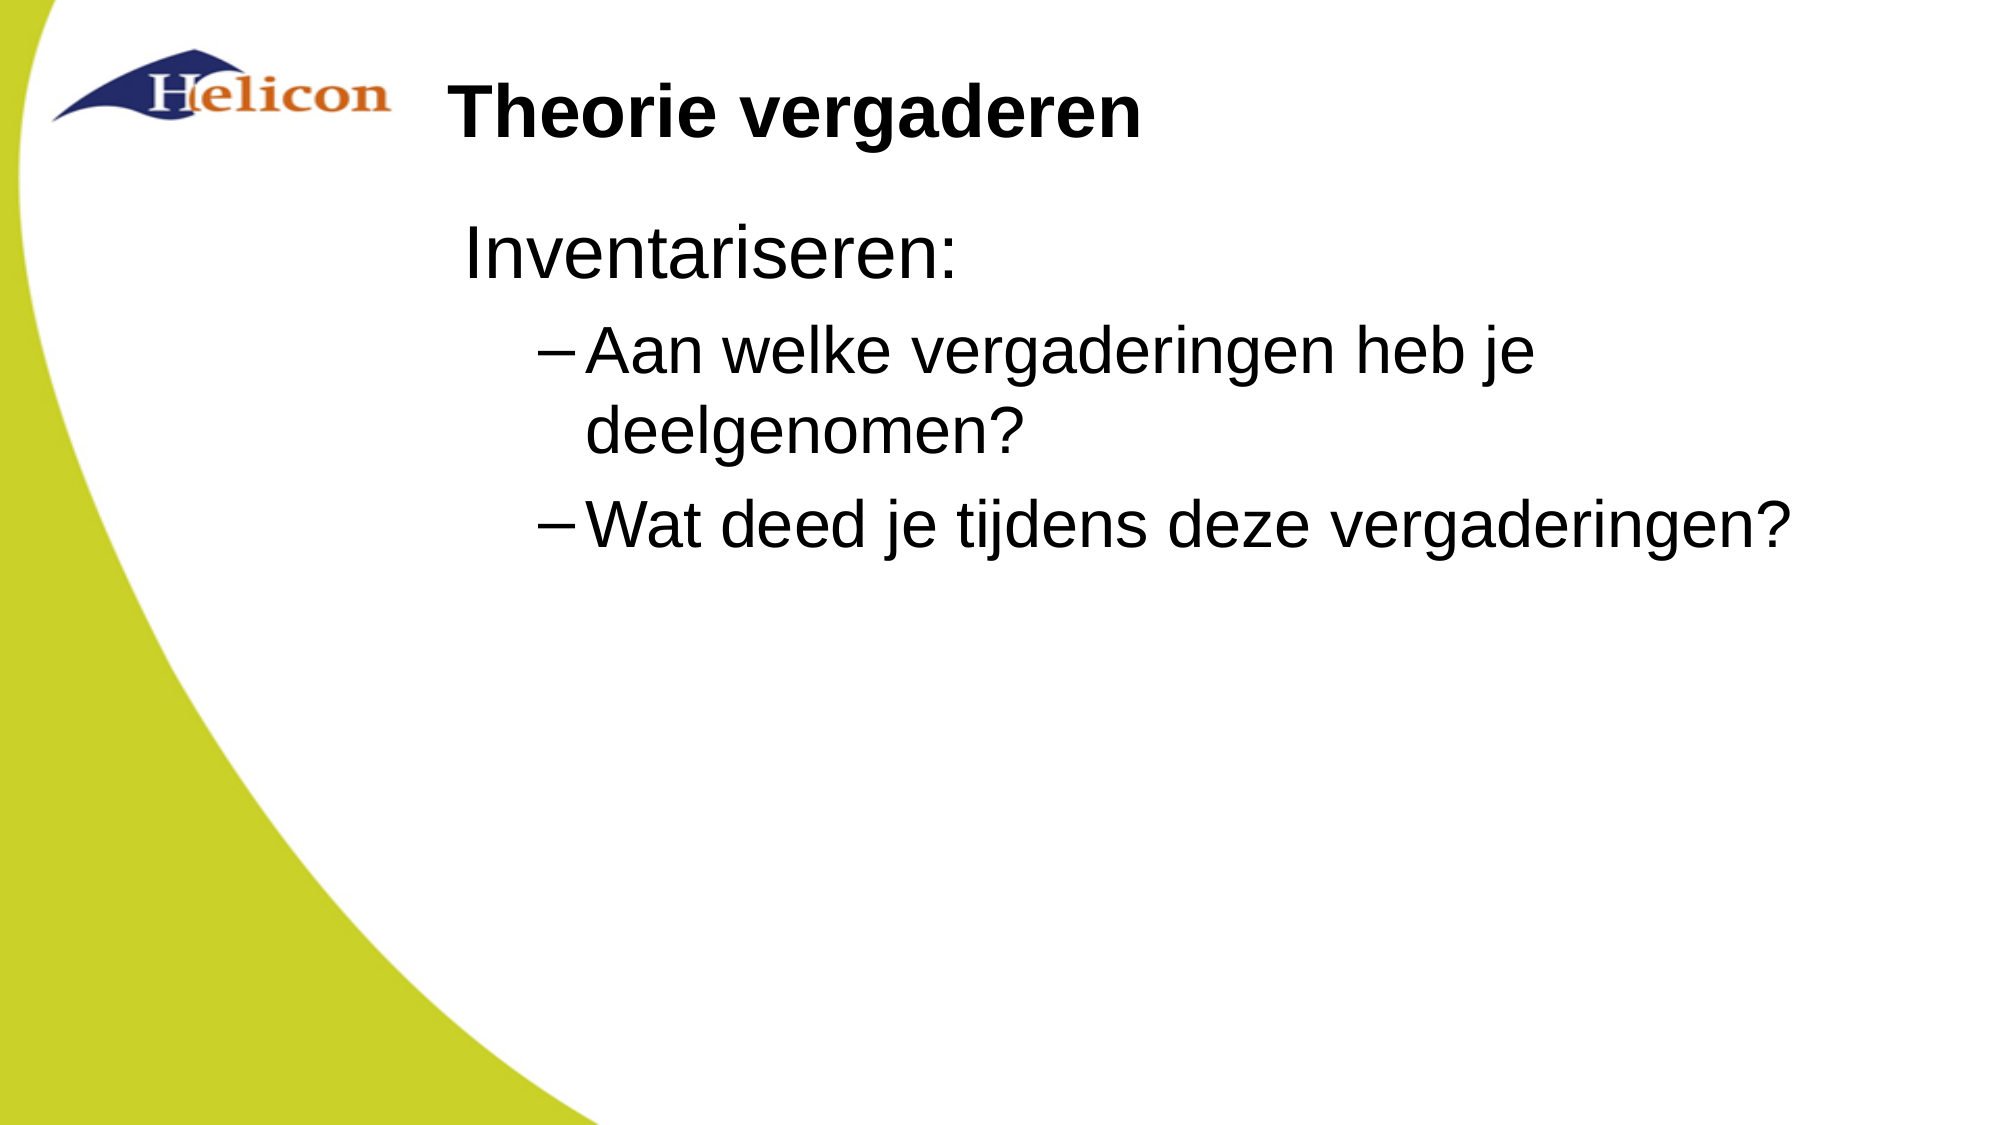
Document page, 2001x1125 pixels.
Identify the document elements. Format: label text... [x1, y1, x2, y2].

picture [0, 0, 2000, 1125]
list Inventariseren: Aan welke vergaderingen heb je deelgenomen? Wat deed je tijdens deze vergaderingen? [448, 196, 1900, 1005]
title Theorie vergaderen [432, 54, 1887, 161]
